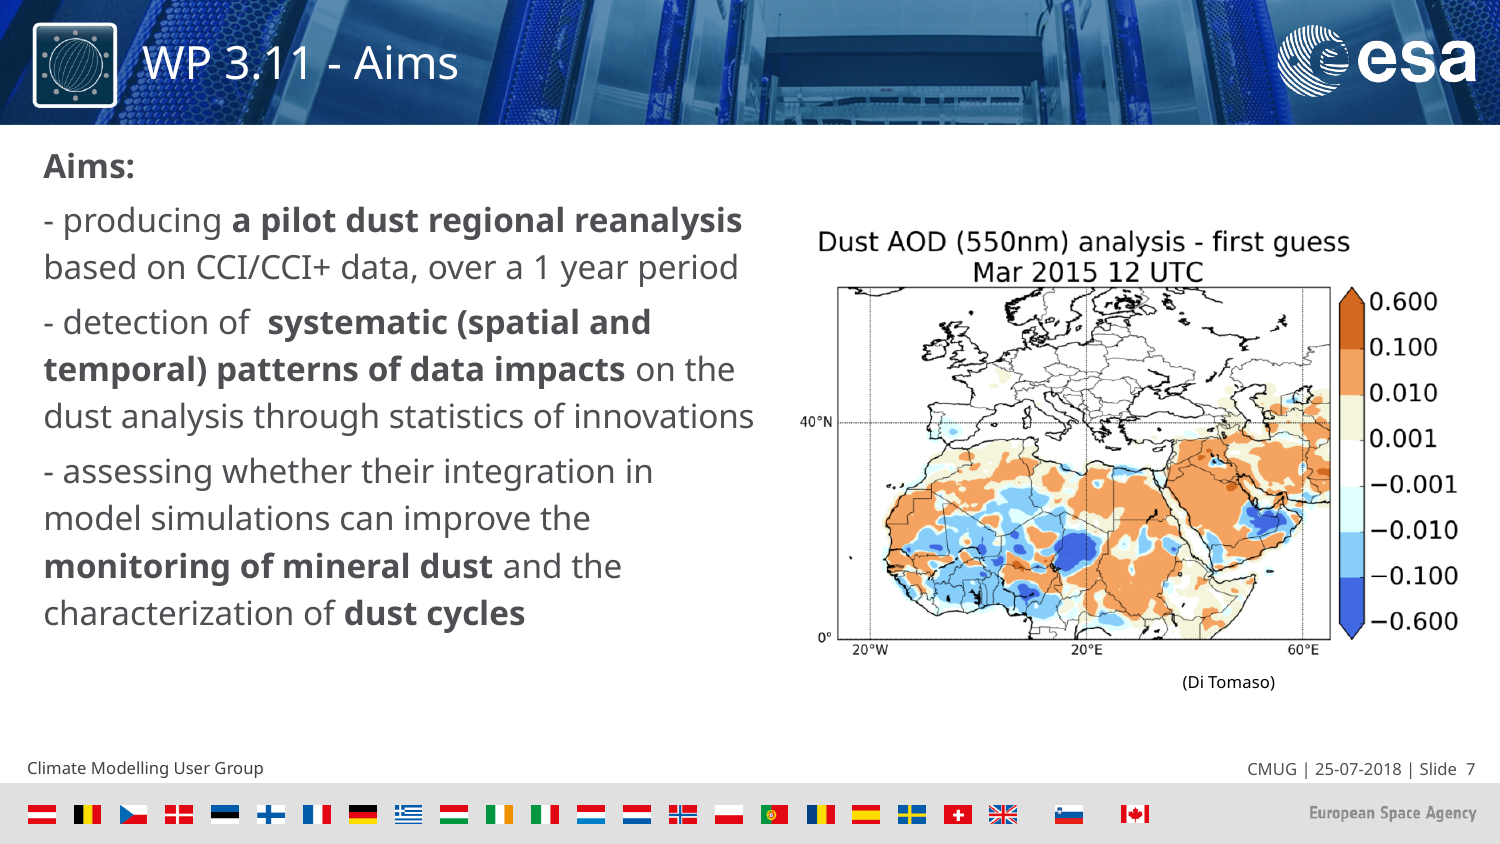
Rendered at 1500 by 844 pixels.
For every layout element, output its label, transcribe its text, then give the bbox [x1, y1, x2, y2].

picture [0, 783, 1500, 844]
list Aims: - producing a pilot dust regional reanalysis based on CCI/CCI+ data, over a 1 year period - detection of systematic (spatial and temporal) patterns of data impacts on the dust analysis through statistics of innovations - assessing whether their integration in model simulations can improve the monitoring of mineral dust and the characterization of dust cycles [28, 129, 776, 758]
text_box (Di Tomaso) [1167, 688, 1291, 700]
picture [0, 0, 1500, 127]
picture [775, 206, 1482, 681]
title WP 3.11 - Aims [127, 26, 1269, 97]
